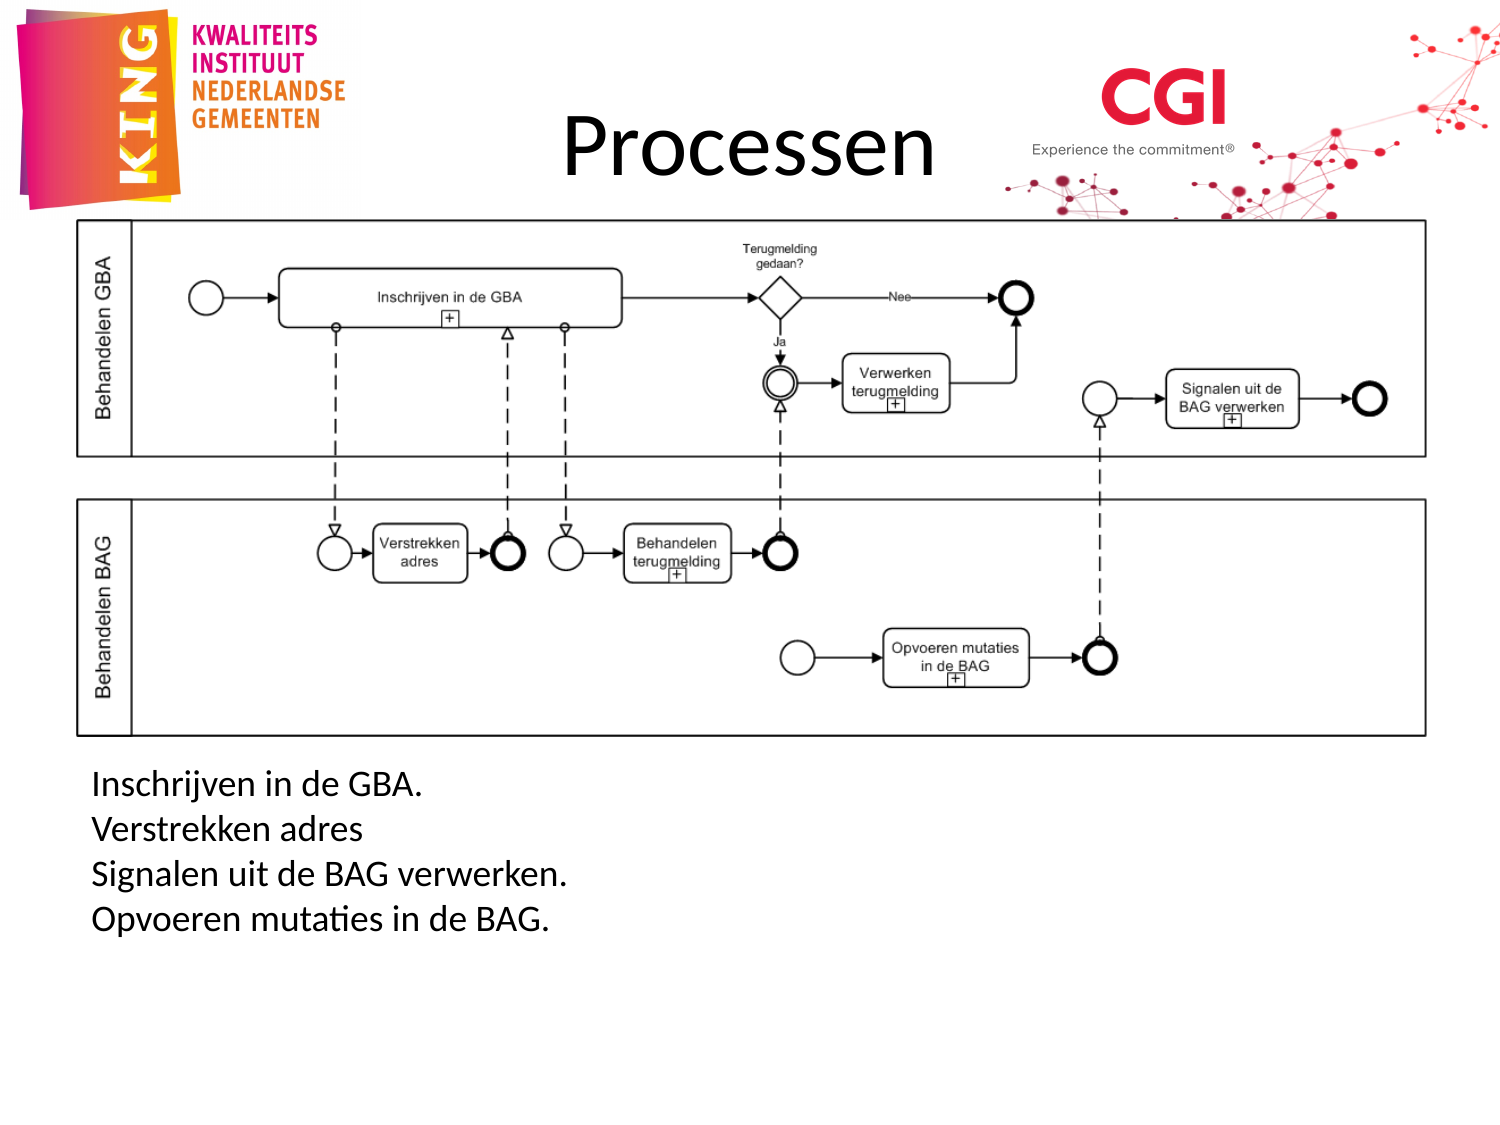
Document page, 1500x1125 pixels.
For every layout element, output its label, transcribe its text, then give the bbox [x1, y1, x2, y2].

title Processen [365, 45, 980, 218]
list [76, 219, 1427, 737]
picture [0, 0, 361, 221]
picture [985, 0, 1500, 302]
text_box Inschrijven in de GBA. Verstrekken adres Signalen uit de BAG verwerken. Opvoeren mutaties in de BAG. [76, 751, 827, 947]
